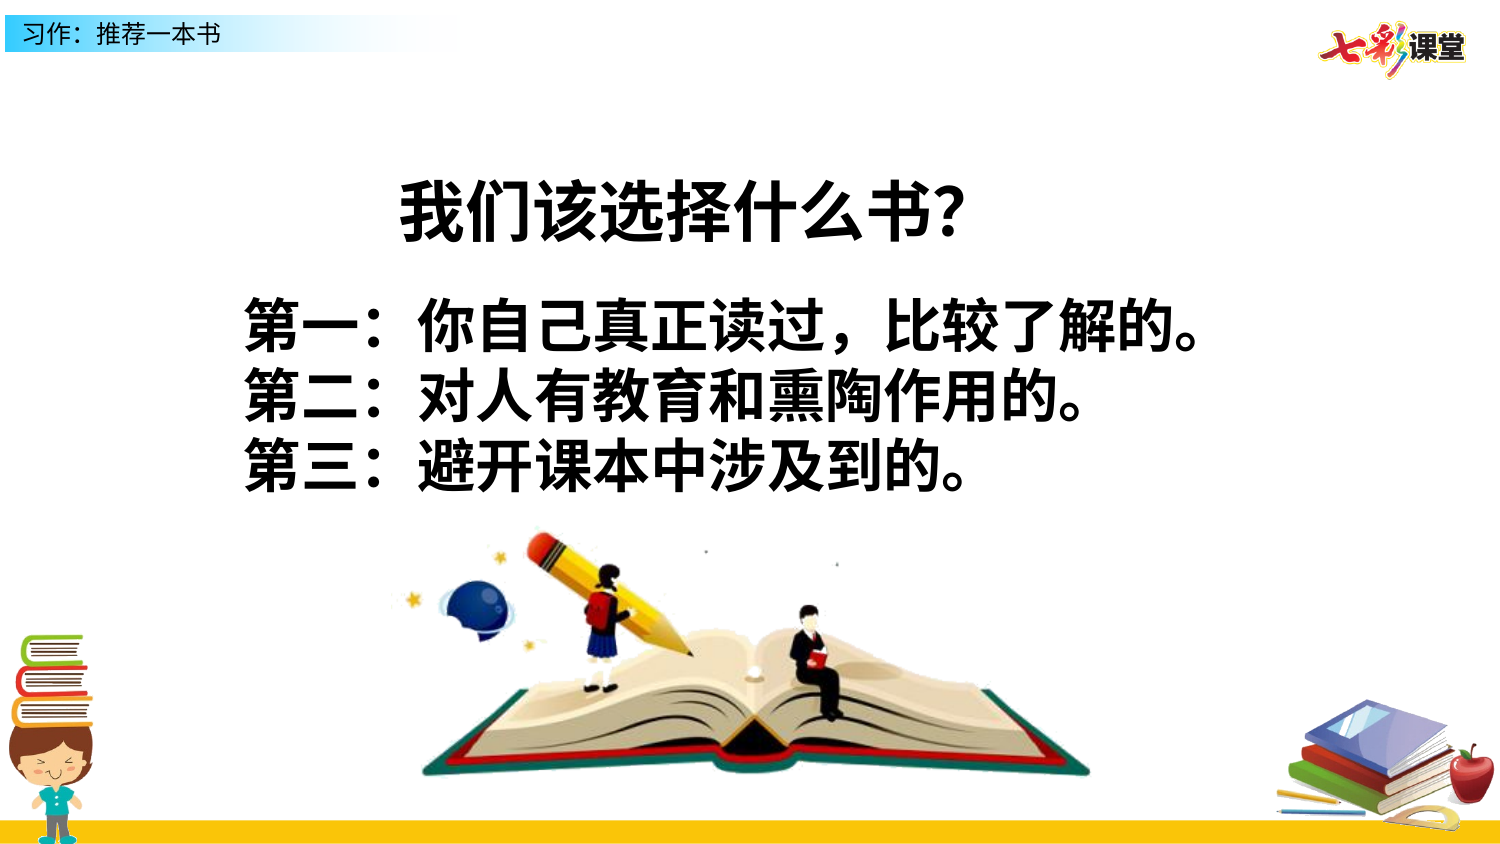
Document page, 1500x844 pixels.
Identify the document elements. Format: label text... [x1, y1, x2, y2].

picture [390, 428, 1110, 844]
picture [0, 616, 167, 844]
picture [1227, 662, 1500, 844]
text_box 我们该选择什么书？ [383, 162, 1240, 257]
text_box 第一：你自己真正读过，比较了解的。 第二：对人有教育和熏陶作用的。 第三：避开课本中涉及到的。 [228, 281, 1272, 507]
picture [1316, 20, 1468, 80]
